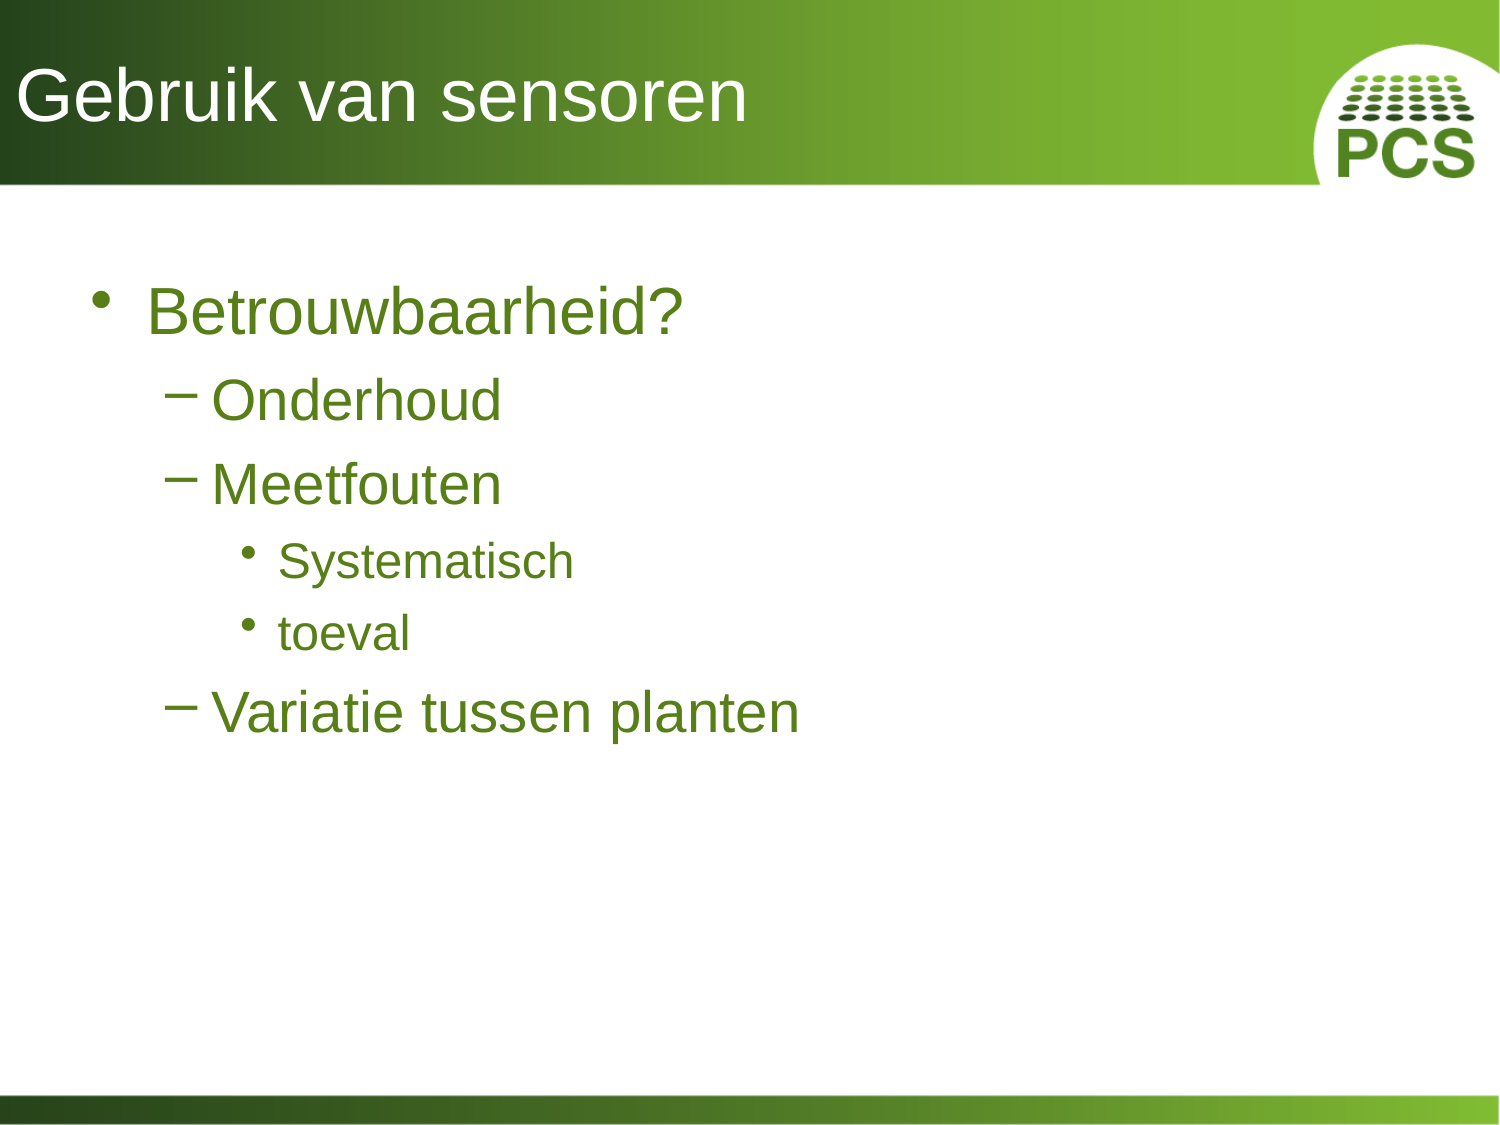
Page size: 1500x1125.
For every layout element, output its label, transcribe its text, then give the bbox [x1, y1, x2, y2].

title Gebruik van sensoren [12, 44, 752, 235]
picture [0, 0, 1500, 1125]
text_box Betrouwbaarheid? Onderhoud Meetfouten Systematisch toeval Variatie tussen planten [87, 249, 808, 745]
